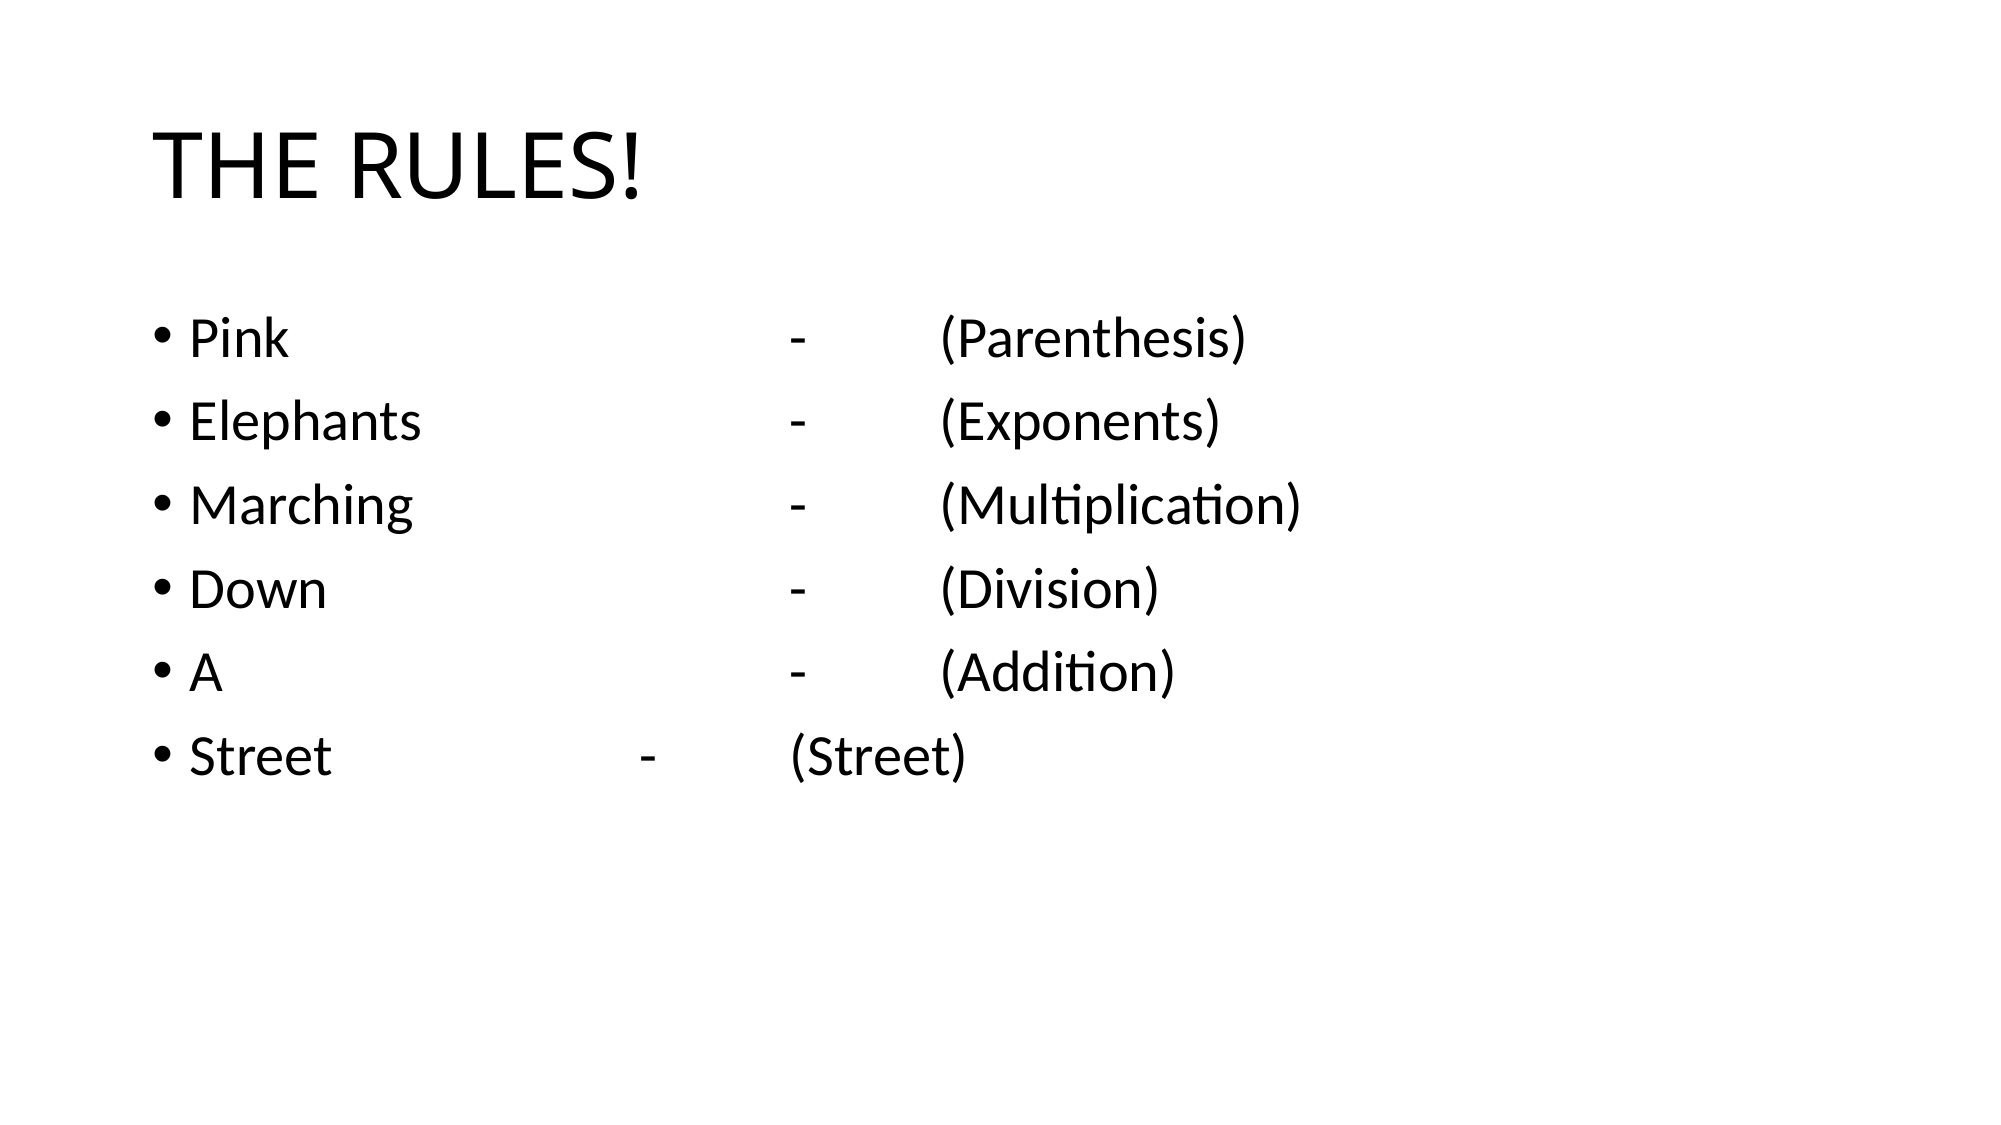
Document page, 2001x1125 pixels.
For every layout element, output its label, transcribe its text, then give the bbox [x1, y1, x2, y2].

list Pink - (Parenthesis) Elephants - (Exponents) Marching - (Multiplication) Down - (Division) A - (Addition) Street - (Street) [137, 299, 1863, 1014]
title THE RULES! [137, 59, 1863, 278]
